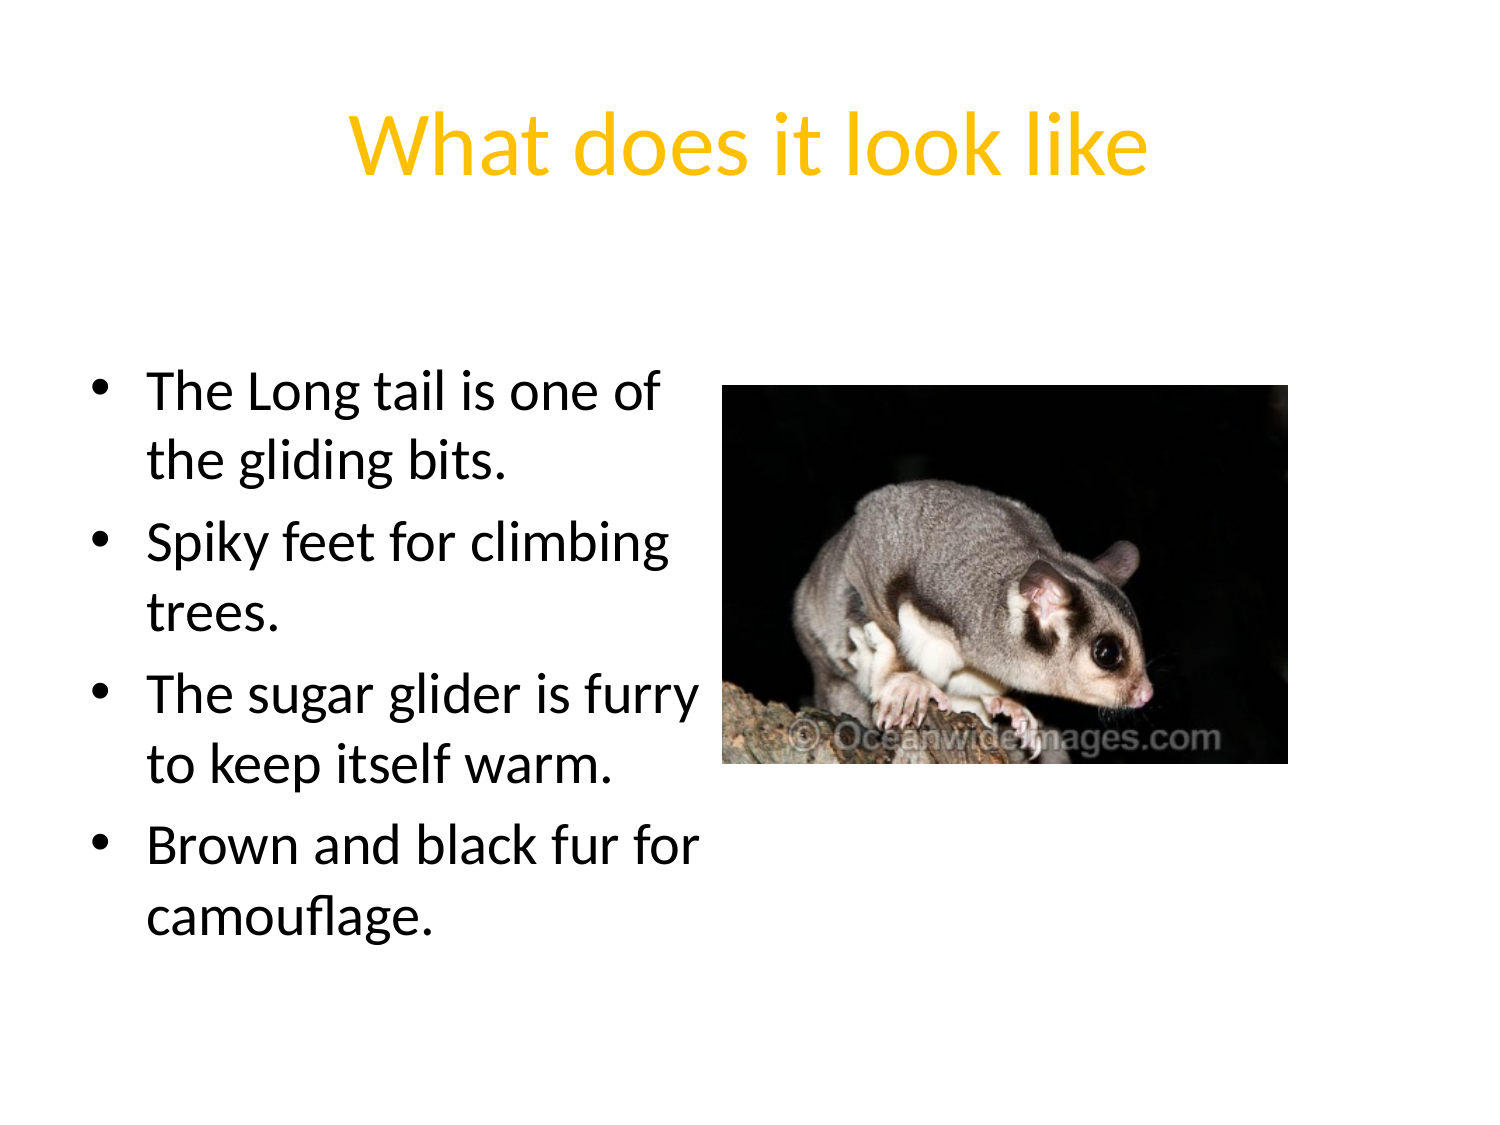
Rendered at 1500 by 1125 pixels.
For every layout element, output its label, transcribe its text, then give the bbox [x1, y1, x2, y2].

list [722, 385, 1288, 764]
title What does it look like [75, 45, 1425, 233]
list The Long tail is one of the gliding bits. Spiky feet for climbing trees. The sugar glider is furry to keep itself warm. Brown and black fur for camouflage. [75, 262, 738, 1005]
